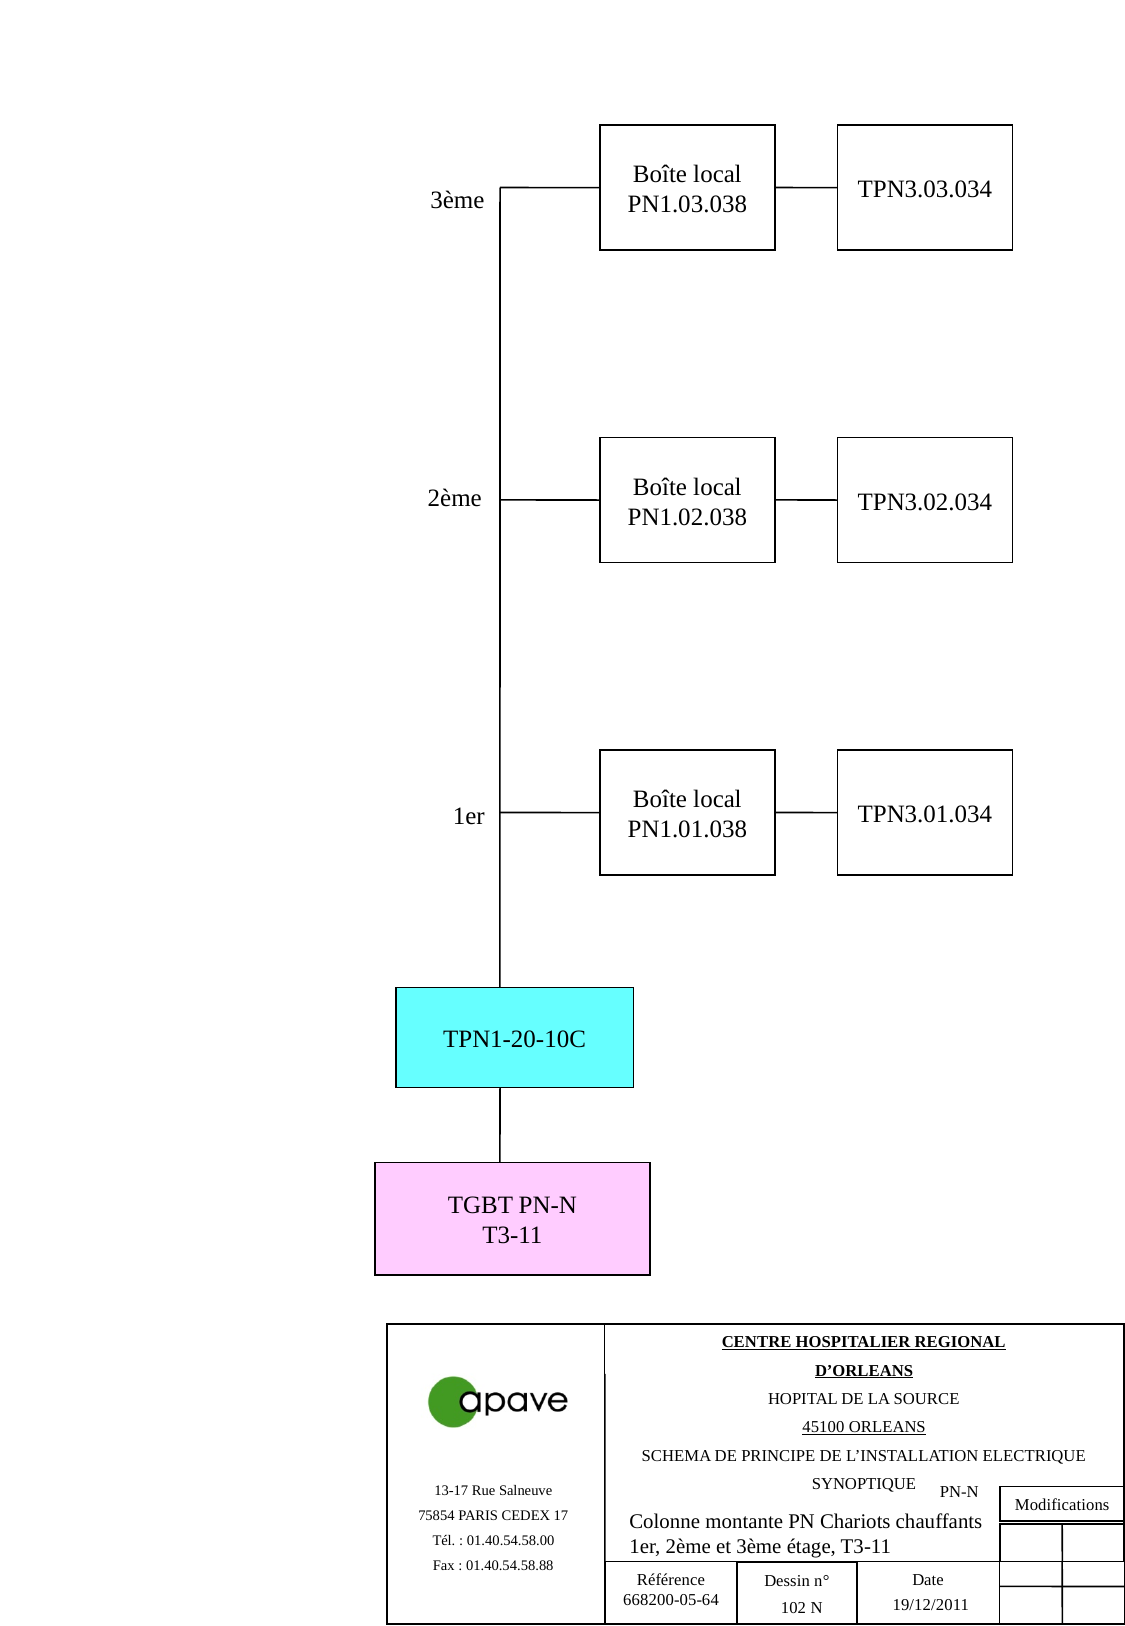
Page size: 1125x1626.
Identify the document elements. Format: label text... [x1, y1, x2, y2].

text_box 2ème [412, 473, 497, 519]
text_box TGBT PN-N T3-11 [375, 1162, 651, 1276]
text_box TPN1-20-10C [395, 987, 634, 1088]
text_box TPN3.02.034 [837, 437, 1013, 563]
text_box 1er [438, 792, 500, 838]
text_box Boîte local PN1.01.038 [600, 750, 775, 876]
text_box PN-N [925, 1473, 994, 1509]
text_box 19/12/2011 [877, 1585, 984, 1621]
text_box TPN3.01.034 [837, 750, 1013, 876]
text_box 3ème [415, 175, 500, 221]
picture [399, 1362, 596, 1443]
text_box Boîte local PN1.03.038 [600, 125, 775, 251]
text_box TPN3.03.034 [837, 125, 1013, 251]
text_box 102 N [766, 1589, 838, 1625]
text_box Boîte local PN1.02.038 [600, 437, 775, 563]
text_box Colonne montante PN Chariots chauffants 1er, 2ème et 3ème étage, T3-11 [614, 1499, 1003, 1565]
